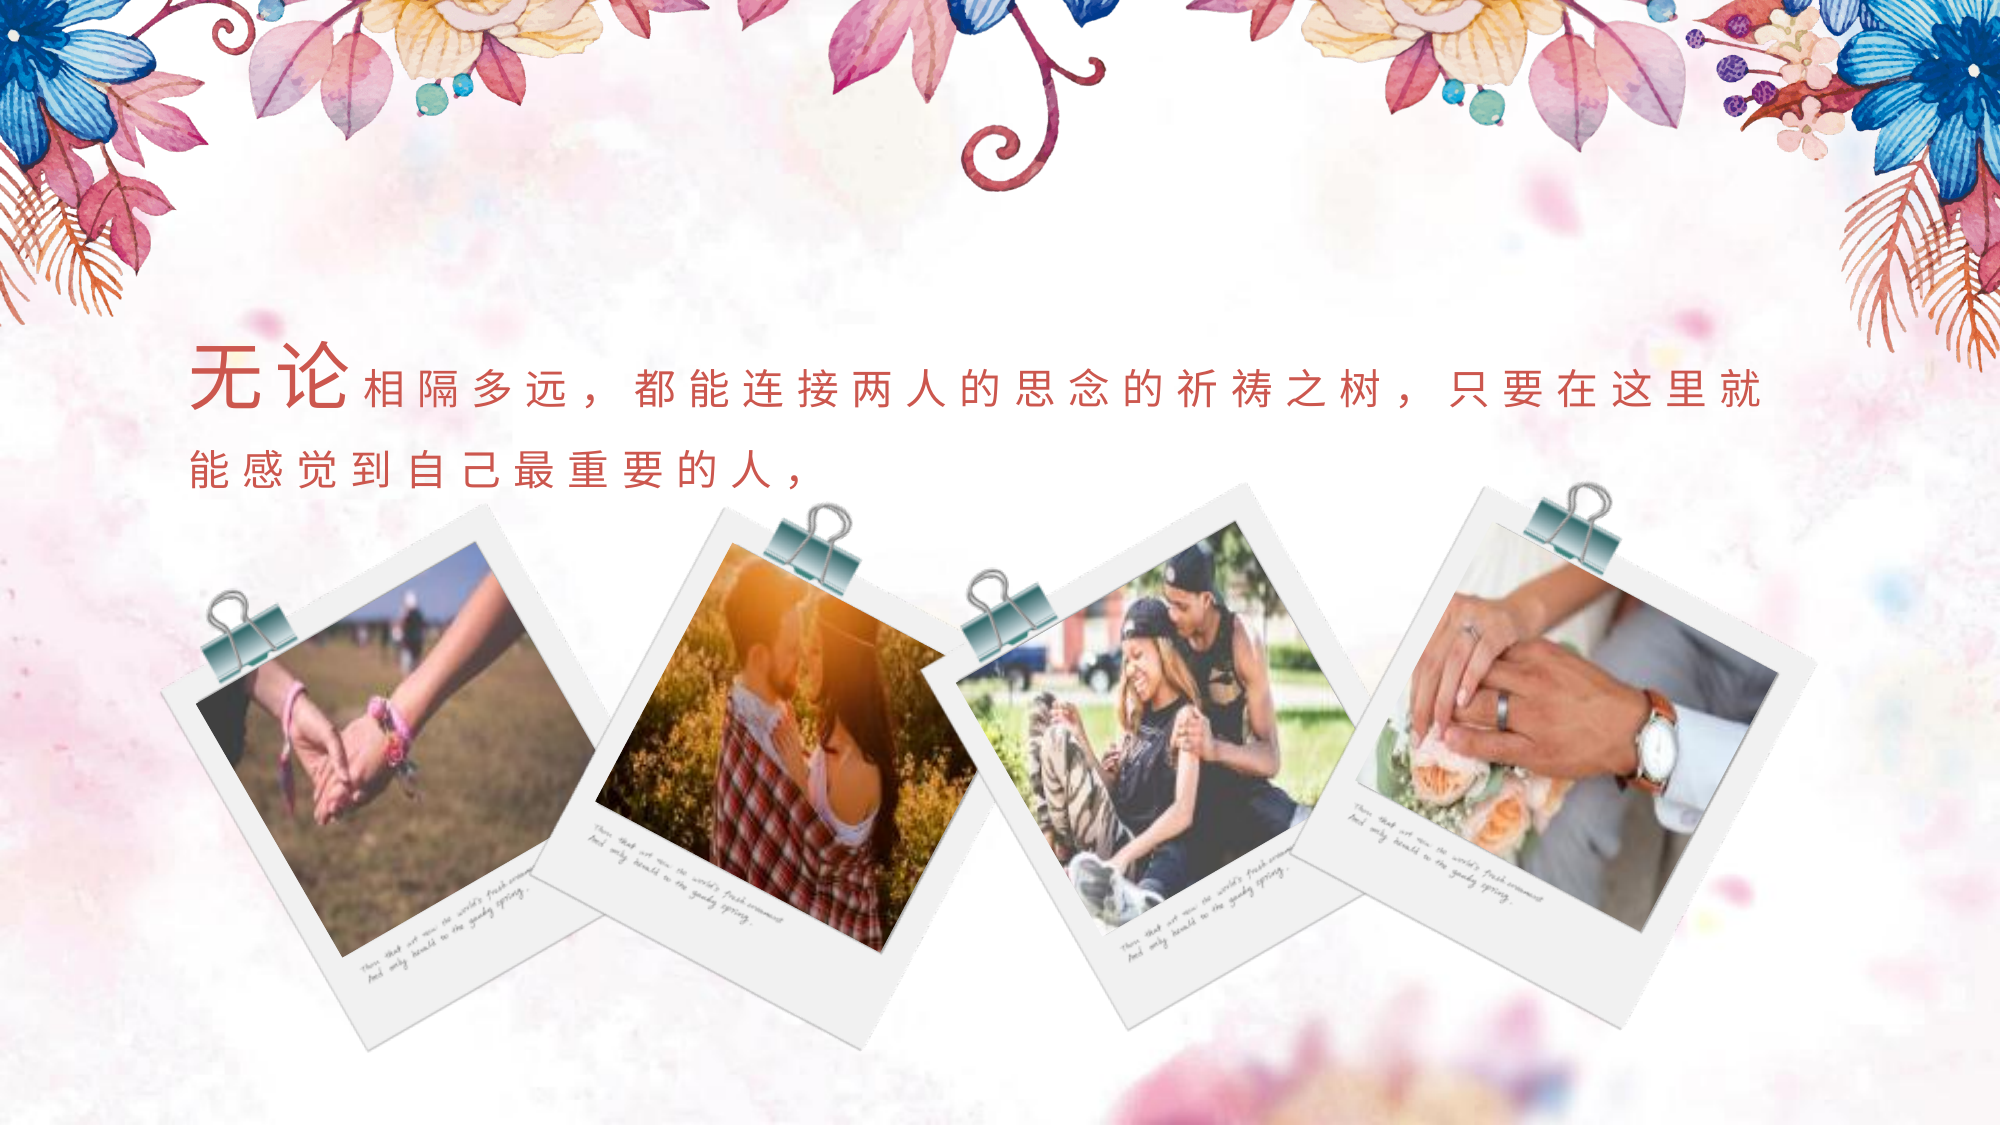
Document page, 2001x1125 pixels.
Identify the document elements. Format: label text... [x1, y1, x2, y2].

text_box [1285, 482, 1819, 1033]
picture [0, 0, 2000, 1125]
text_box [160, 503, 525, 1054]
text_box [920, 482, 1285, 1033]
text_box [525, 503, 1059, 1054]
text_box 无论相隔多远，都能连接两人的思念的祈祷之树，只要在这里就能感觉到自己最重要的人， [173, 276, 1840, 502]
